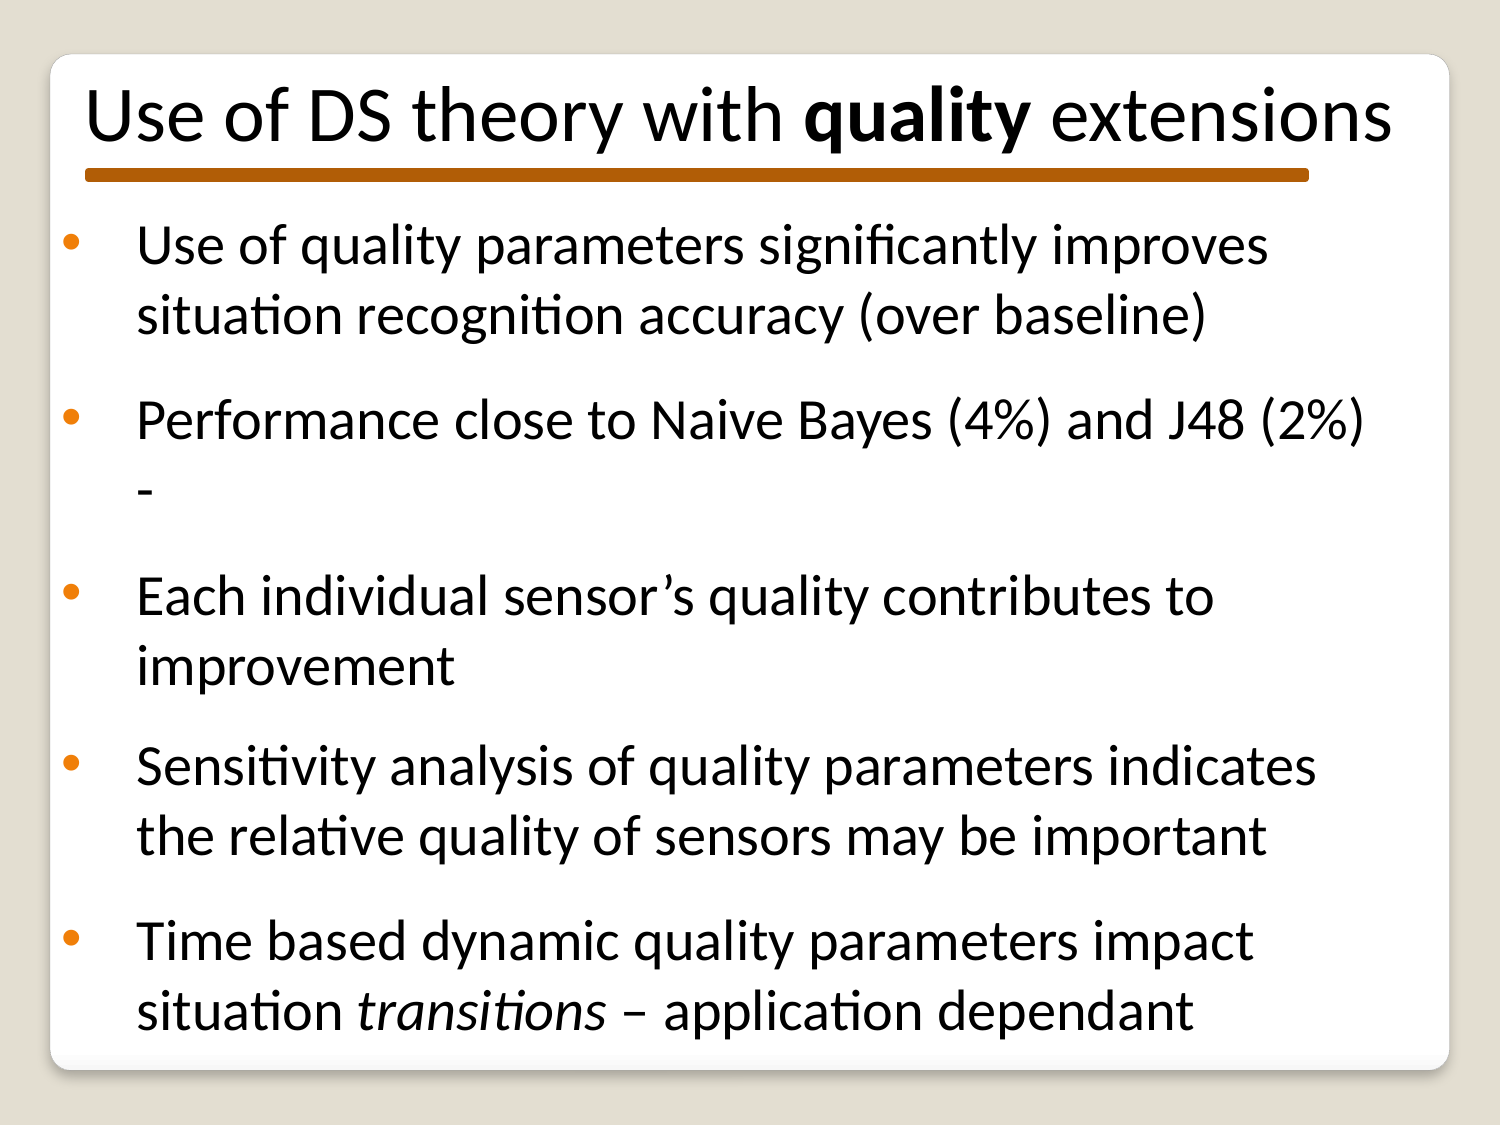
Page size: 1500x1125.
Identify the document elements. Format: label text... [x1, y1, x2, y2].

text_box Use of quality parameters significantly improves situation recognition accuracy (over baseline) Performance close to Naive Bayes (4%) and J48 (2%) - Each individual sensor’s quality contributes to improvement Sensitivity analysis of quality parameters indicates the relative quality of sensors may be important Time based dynamic quality parameters impact situation transitions – application dependant [46, 113, 1383, 813]
text_box [85, 168, 1309, 182]
text_box Use of DS theory with quality extensions [70, 54, 1500, 355]
